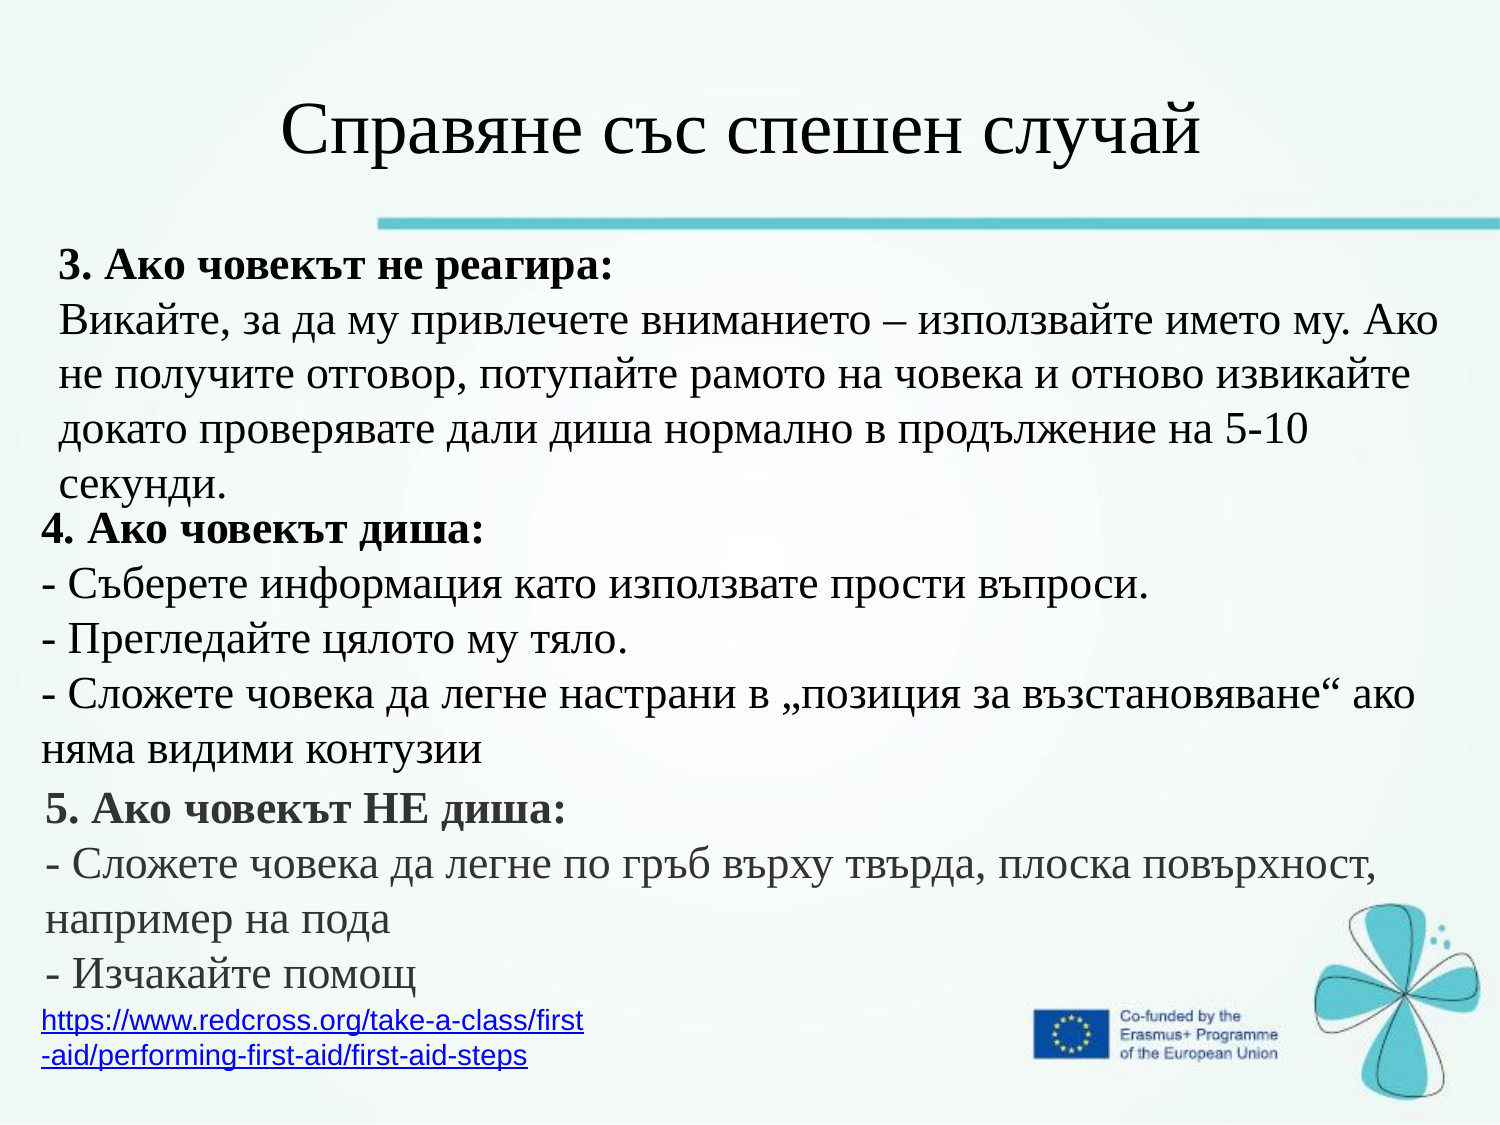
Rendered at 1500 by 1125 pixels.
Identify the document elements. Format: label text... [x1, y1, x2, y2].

picture [0, 0, 1500, 1125]
text_box 5. Ако човекът НЕ диша: - Сложете човека да легне по гръб върху твърда, плоска повърхност, например на пода - Изчакайте помощ [30, 770, 1425, 1005]
text_box https://www.redcross.org/take-a-class/first-aid/performing-first-aid/first-aid-steps [26, 994, 963, 1079]
text_box 4. Ако човекът диша: - Съберете информация като използвате прости въпроси. - Прегледайте цялото му тяло. - Сложете човека да легне настрани в „позиция за възстановяване“ ако няма видими контузии [26, 490, 1500, 781]
text_box 3. Ако човекът не реагира: Викайте, за да му привлечете вниманието – използвайте името му. Ако не получите отговор, потупайте рамото на човека и отново извикайте докато проверявате дали диша нормално в продължение на 5-10 секунди. [43, 225, 1483, 490]
text_box Справяне със спешен случай [243, 70, 1240, 176]
